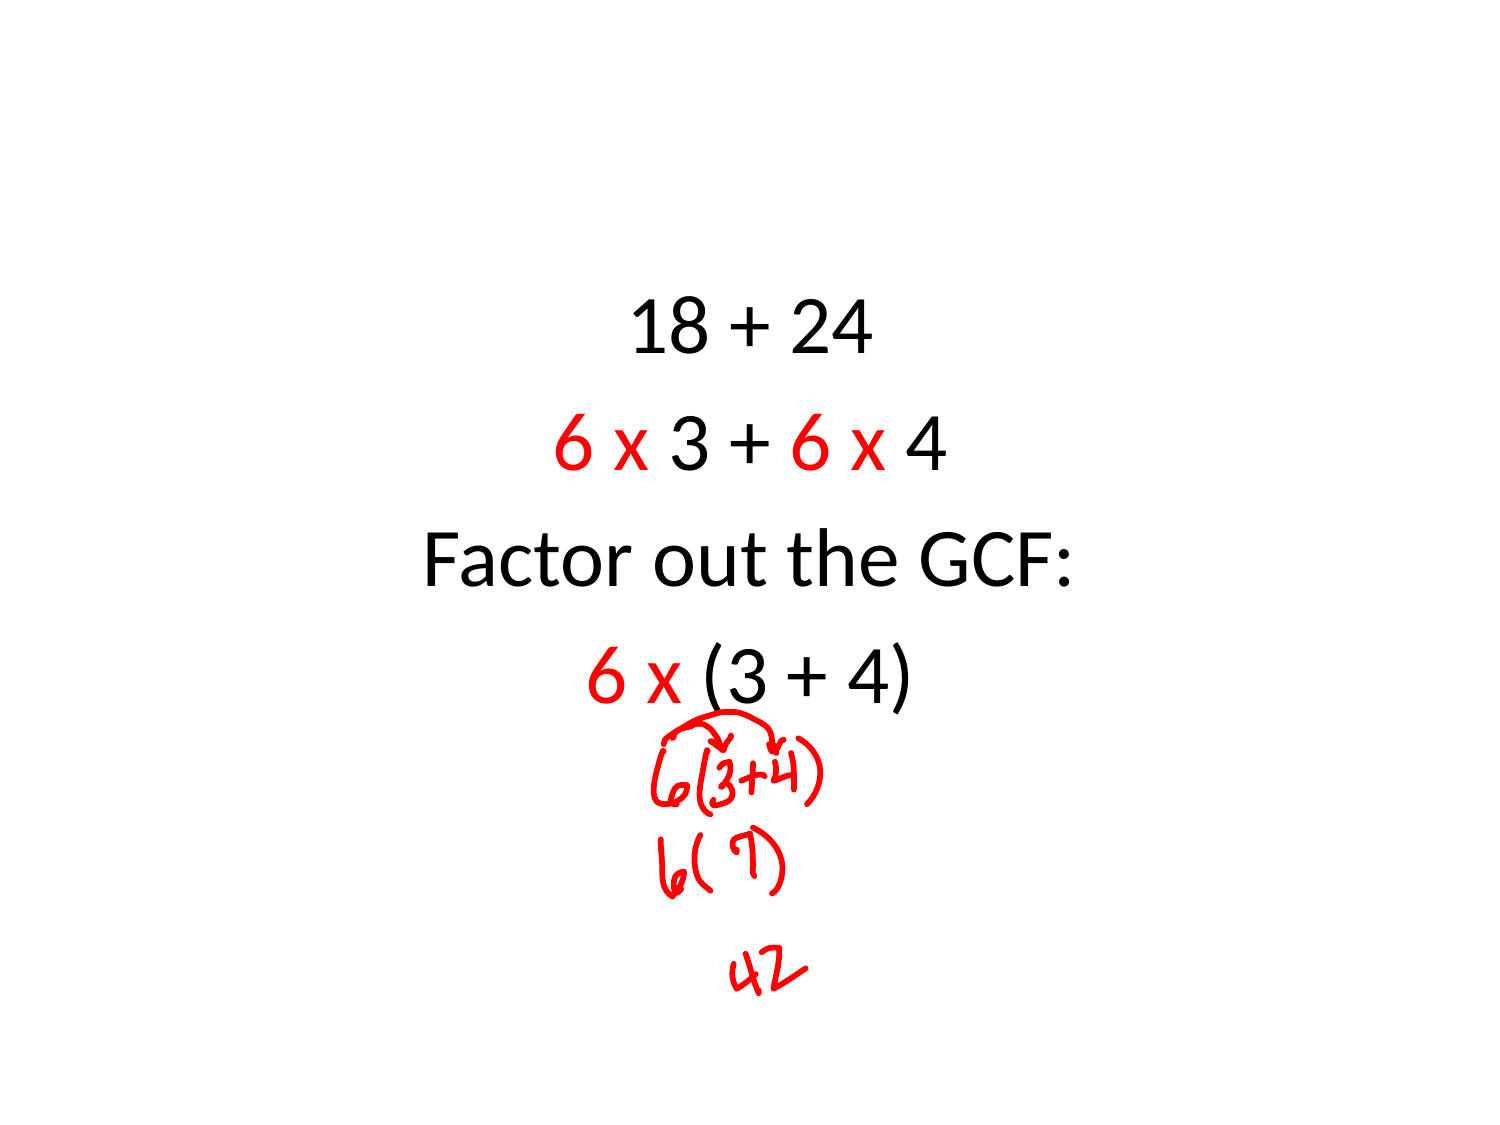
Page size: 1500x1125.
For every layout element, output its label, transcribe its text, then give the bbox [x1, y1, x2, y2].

list 18 + 24 6 x 3 + 6 x 4 Factor out the GCF: 6 x (3 + 4) [74, 262, 1426, 1006]
